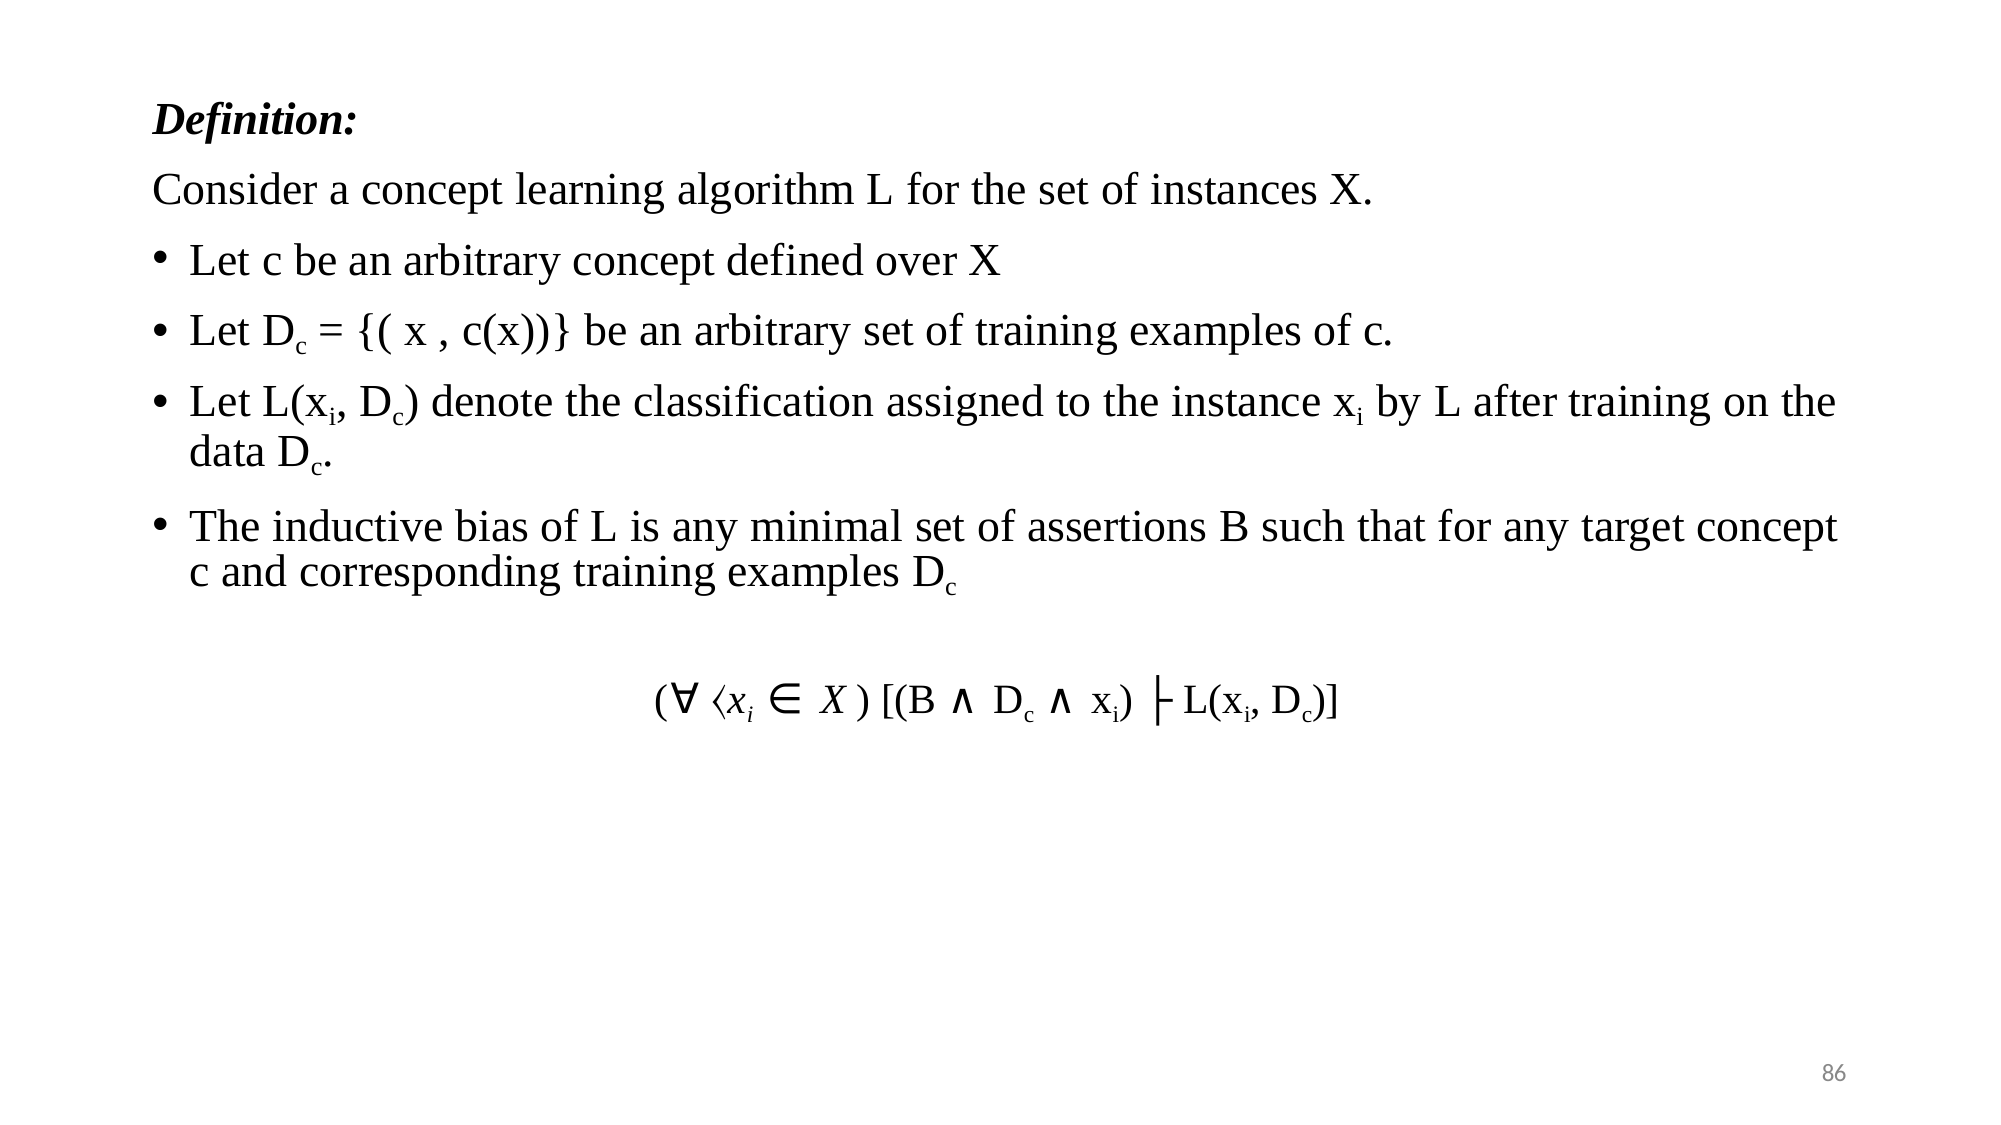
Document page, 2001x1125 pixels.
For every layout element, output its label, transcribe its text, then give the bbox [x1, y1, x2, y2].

text_box Consider a concept learning algorithm L for the set of instances X. Let c be an arbitrary concept defined over X Let Dc = {( x , c(x))} be an arbitrary set of training examples of c. Let L(xi, Dc) denote the classification assigned to the instance xi by L after training on the data Dc. The inductive bias of L is any minimal set of assertions B such that for any target concept c and corresponding training examples Dc (∀ 〈xi ∈ X ) [(B ∧ Dc ∧ xi) ├ L(xi, Dc)] [146, 141, 1855, 727]
title Definition: [150, 86, 364, 141]
slide_number 86 [1815, 1060, 1856, 1125]
